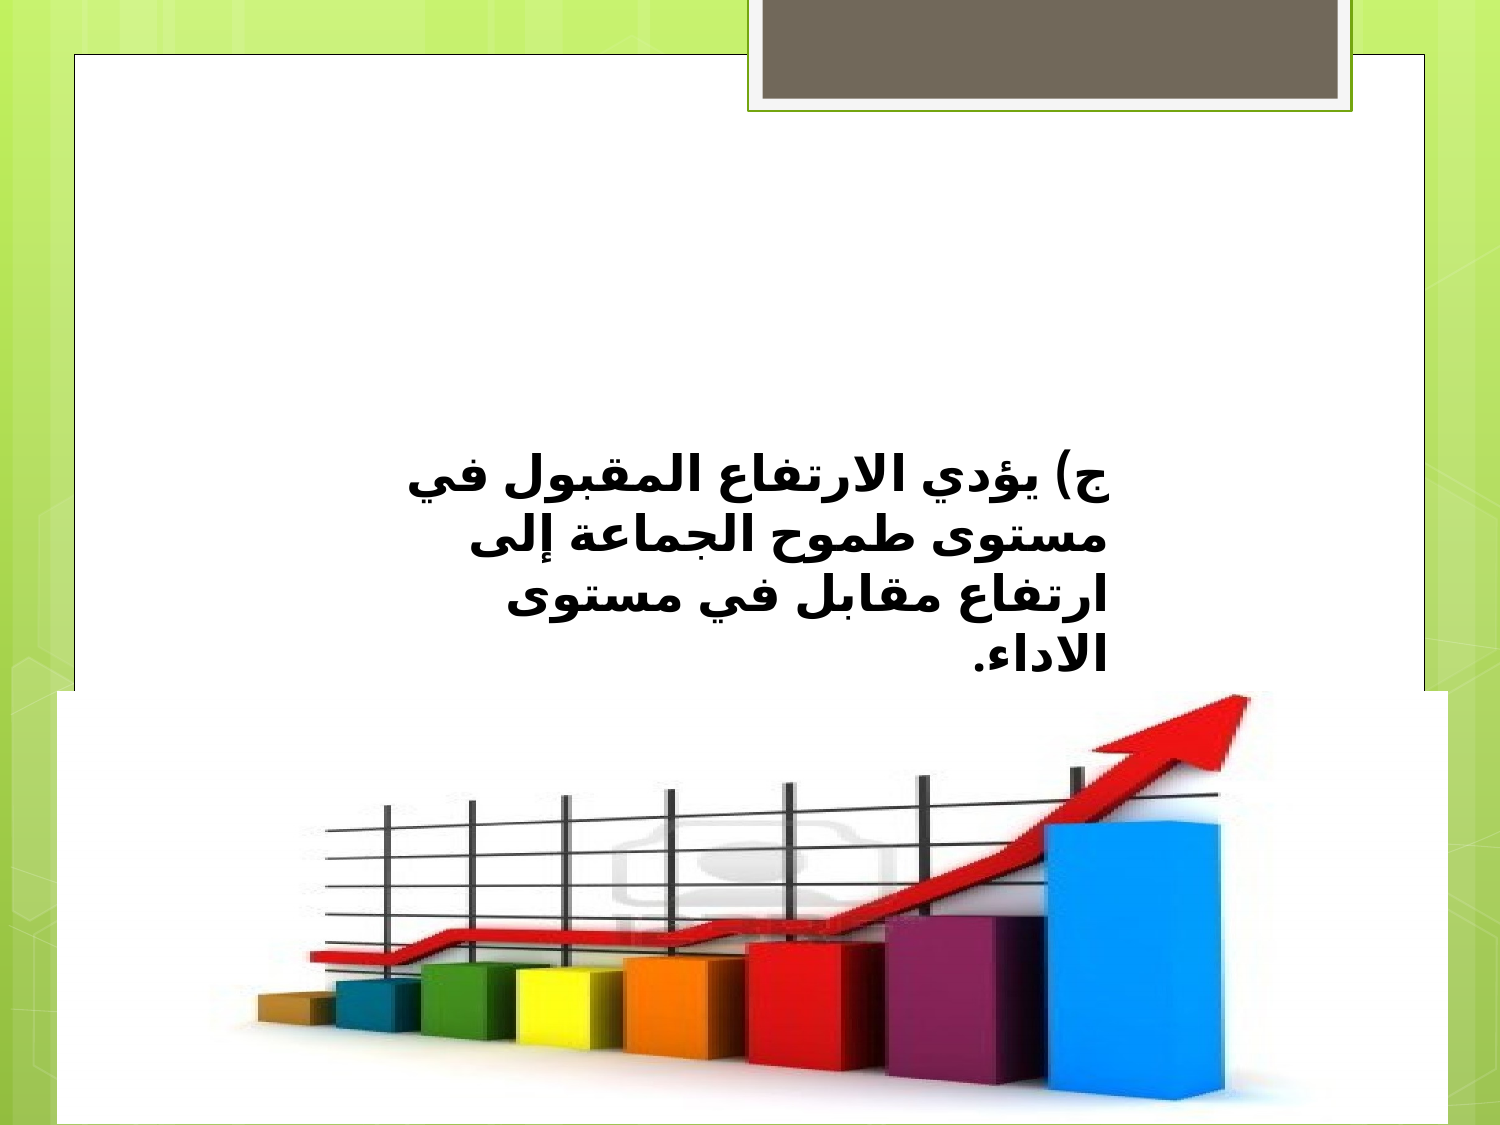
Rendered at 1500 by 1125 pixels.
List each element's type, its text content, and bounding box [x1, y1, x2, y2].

text_box ج) يؤدي الارتفاع المقبول في مستوى طموح الجماعة إلى ارتفاع مقابل في مستوى الاداء. [374, 433, 1125, 689]
picture [57, 690, 1449, 1125]
